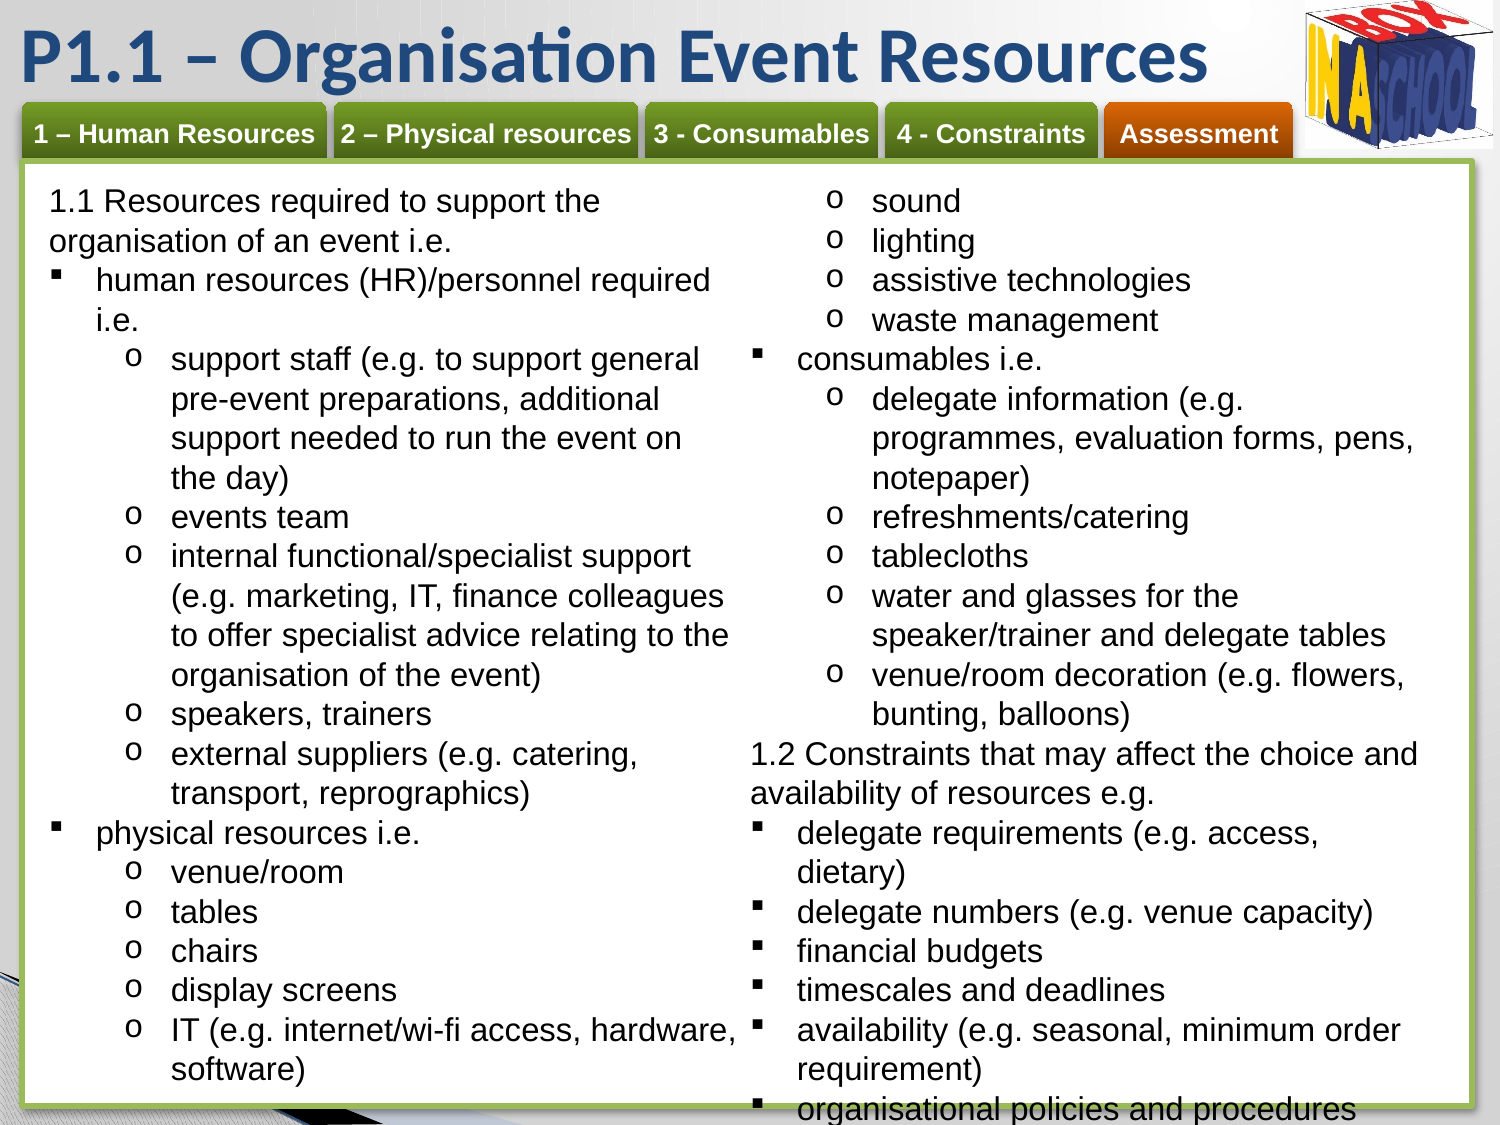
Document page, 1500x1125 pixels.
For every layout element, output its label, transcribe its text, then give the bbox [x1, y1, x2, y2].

title P1.1 – Organisation Event Resources [5, 0, 1270, 102]
picture [1305, 0, 1494, 149]
text_box 1.1 Resources required to support the organisation of an event i.e. human resources (HR)/personnel required i.e. support staff (e.g. to support general pre-event preparations, additional support needed to run the event on the day) events team internal functional/specialist support (e.g. marketing, IT, finance colleagues to offer specialist advice relating to the organisation of the event) speakers, trainers external suppliers (e.g. catering, transport, reprographics) physical resources i.e. venue/room tables chairs display screens IT (e.g. internet/wi-fi access, hardware, software) sound lighting assistive technologies waste management consumables i.e. delegate information (e.g. programmes, evaluation forms, pens, notepaper) refreshments/catering tablecloths water and glasses for the speaker/trainer and delegate tables venue/room decoration (e.g. flowers, bunting, balloons) 1.2 Constraints that may affect the choice and availability of resources e.g. delegate requirements (e.g. access, dietary) delegate numbers (e.g. venue capacity) financial budgets timescales and deadlines availability (e.g. seasonal, minimum order requirement) organisational policies and procedures [34, 172, 1454, 1125]
